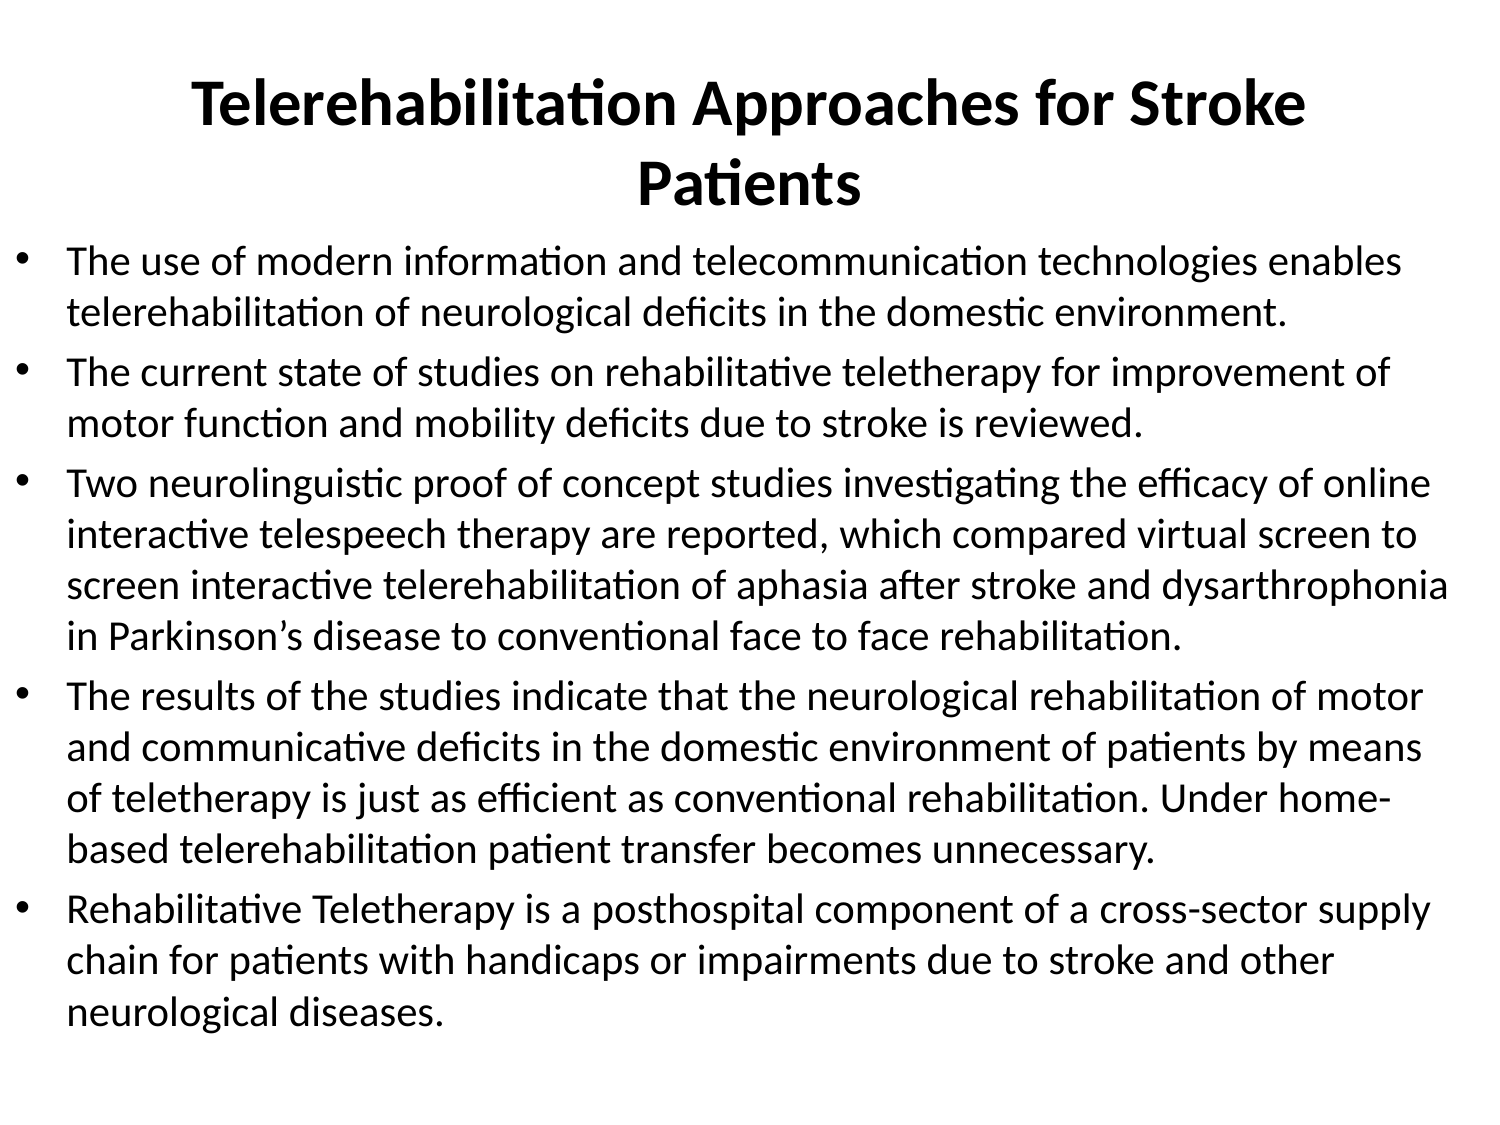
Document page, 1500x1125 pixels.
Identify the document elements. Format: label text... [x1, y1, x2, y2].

list The use of modern information and telecommunication technologies enables telerehabilitation of neurological deficits in the domestic environment. The current state of studies on rehabilitative teletherapy for improvement of motor function and mobility deficits due to stroke is reviewed. Two neurolinguistic proof of concept studies investigating the efficacy of online interactive telespeech therapy are reported, which compared virtual screen to screen interactive telerehabilitation of aphasia after stroke and dysarthrophonia in Parkinson’s disease to conventional face to face rehabilitation. The results of the studies indicate that the neurological rehabilitation of motor and communicative deficits in the domestic environment of patients by means of teletherapy is just as efficient as conventional rehabilitation. Under home-based telerehabilitation patient transfer becomes unnecessary. Rehabilitative Teletherapy is a posthospital component of a cross-sector supply chain for patients with handicaps or impairments due to stroke and other neurological diseases. [0, 224, 1475, 1100]
title Telerehabilitation Approaches for Stroke Patients [75, 45, 1425, 224]
